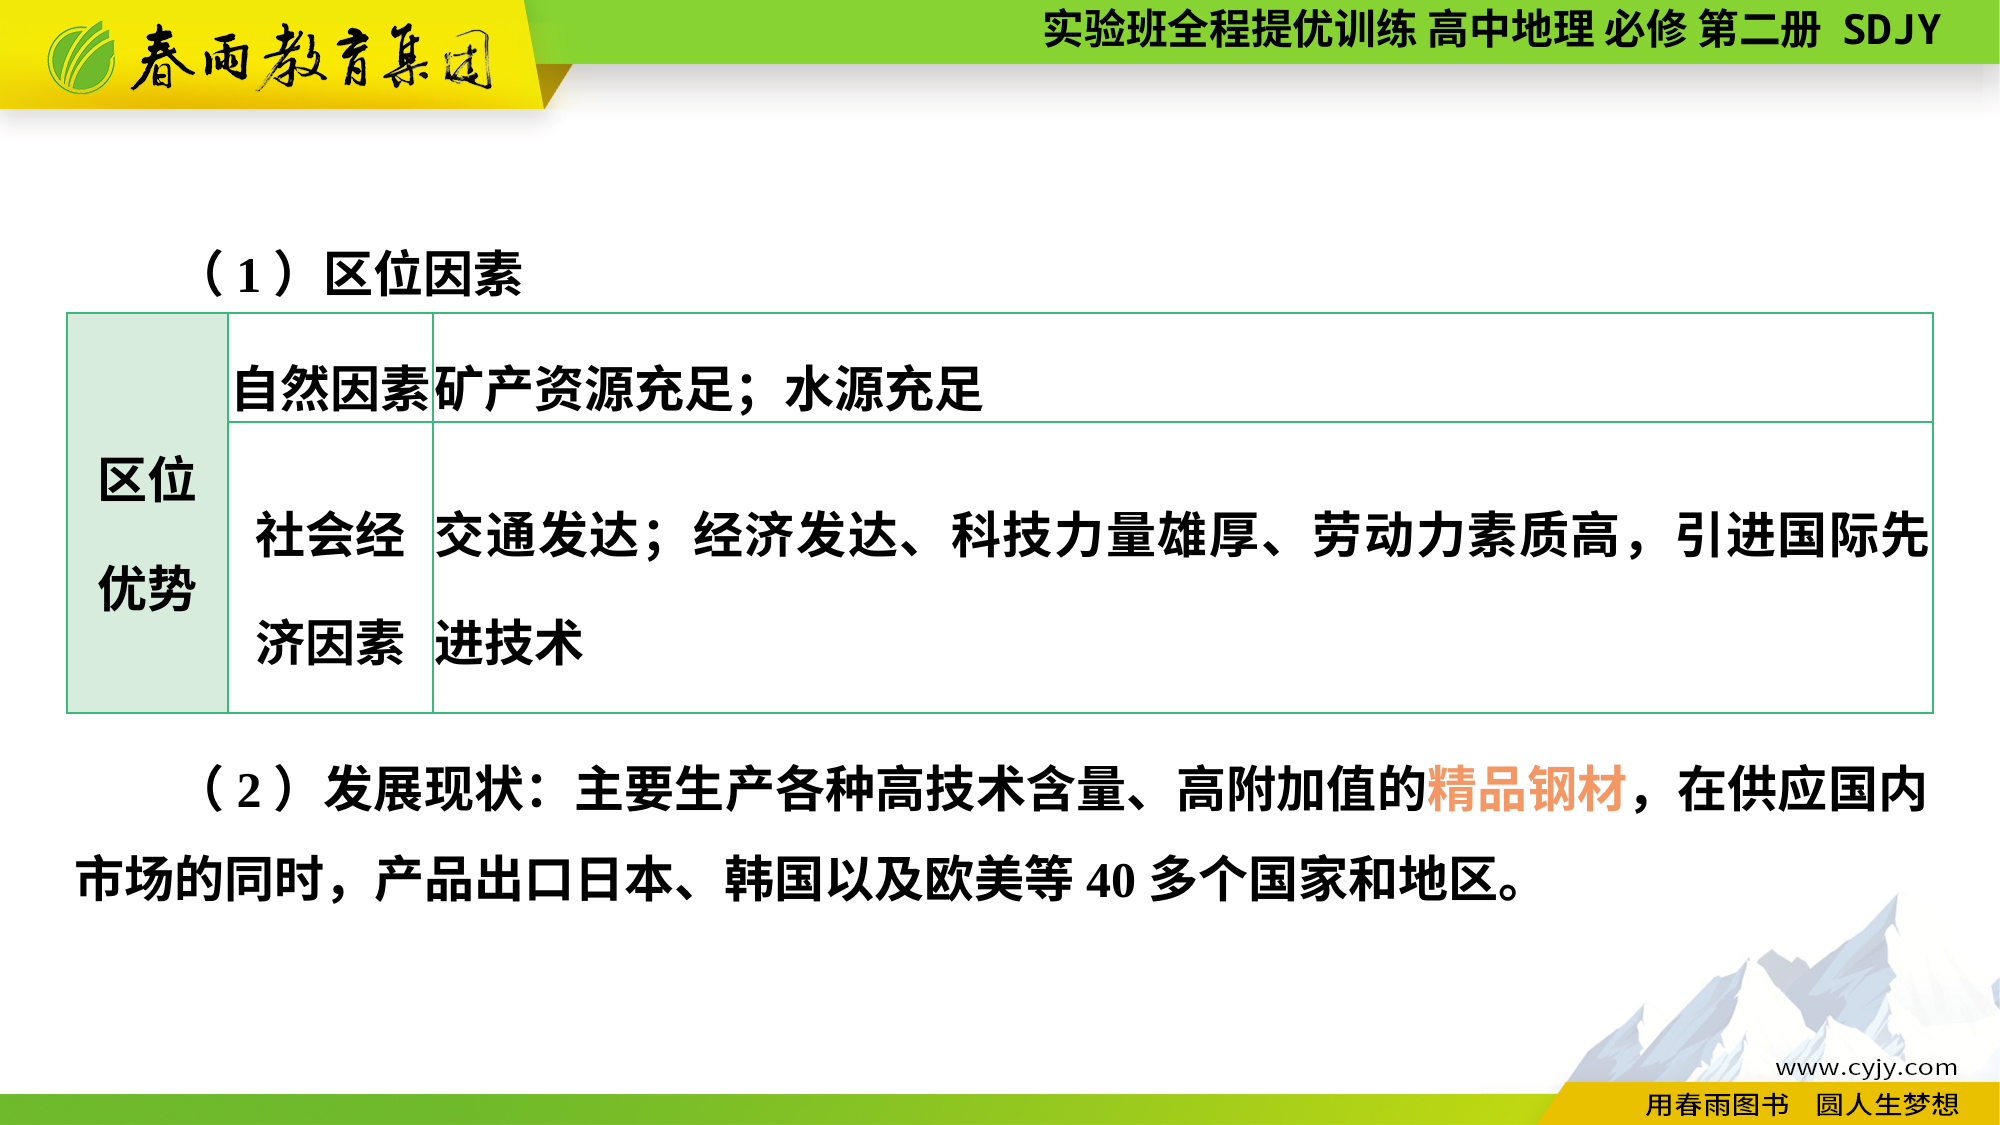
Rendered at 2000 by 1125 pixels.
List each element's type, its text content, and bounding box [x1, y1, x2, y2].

table_cell 交通发达；经济发达、科技力量雄厚、劳动力素质高，引进国际先进技术 [434, 423, 1932, 712]
table_header 矿产资源充足；水源充足 [434, 314, 1932, 421]
text_box （2）发展现状：主要生产各种高技术含量、高附加值的精品钢材，在供应国内市场的同时，产品出口日本、韩国以及欧美等40多个国家和地区。 [59, 719, 1944, 915]
table_cell 社会经 济因素 [229, 423, 432, 712]
table_header 区位 优势 [68, 314, 227, 712]
table_header 自然因素 [229, 314, 432, 421]
list （1）区位因素 [59, 205, 1944, 300]
picture [0, 0, 2000, 1125]
